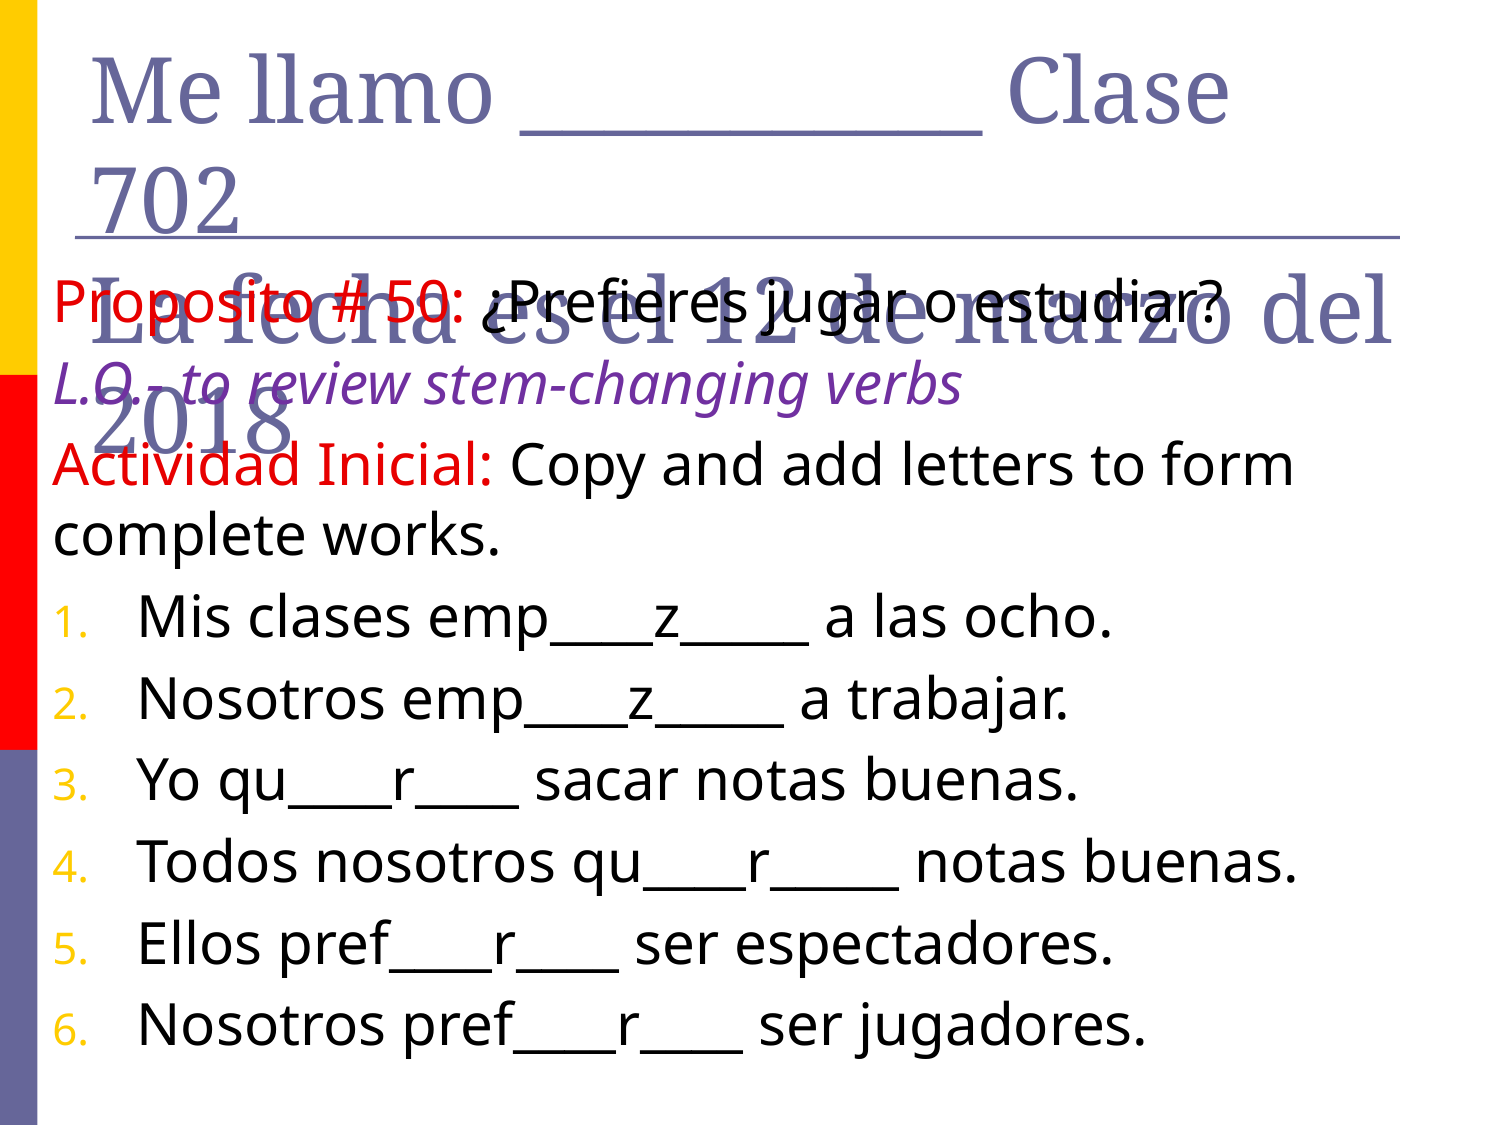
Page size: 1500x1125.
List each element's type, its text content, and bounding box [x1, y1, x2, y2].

text_box Proposito # 50: ¿Prefieres jugar o estudiar? L.O.- to review stem-changing verbs Actividad Inicial: Copy and add letters to form complete works. Mis clases emp____z_____ a las ocho. Nosotros emp____z_____ a trabajar. Yo qu____r____ sacar notas buenas. Todos nosotros qu____r_____ notas buenas. Ellos pref____r____ ser espectadores. Nosotros pref____r____ ser jugadores. [37, 256, 1500, 1000]
text_box Me llamo ___________ Clase 702 La fecha es el 12 de marzo del 2018 [74, 24, 1425, 212]
